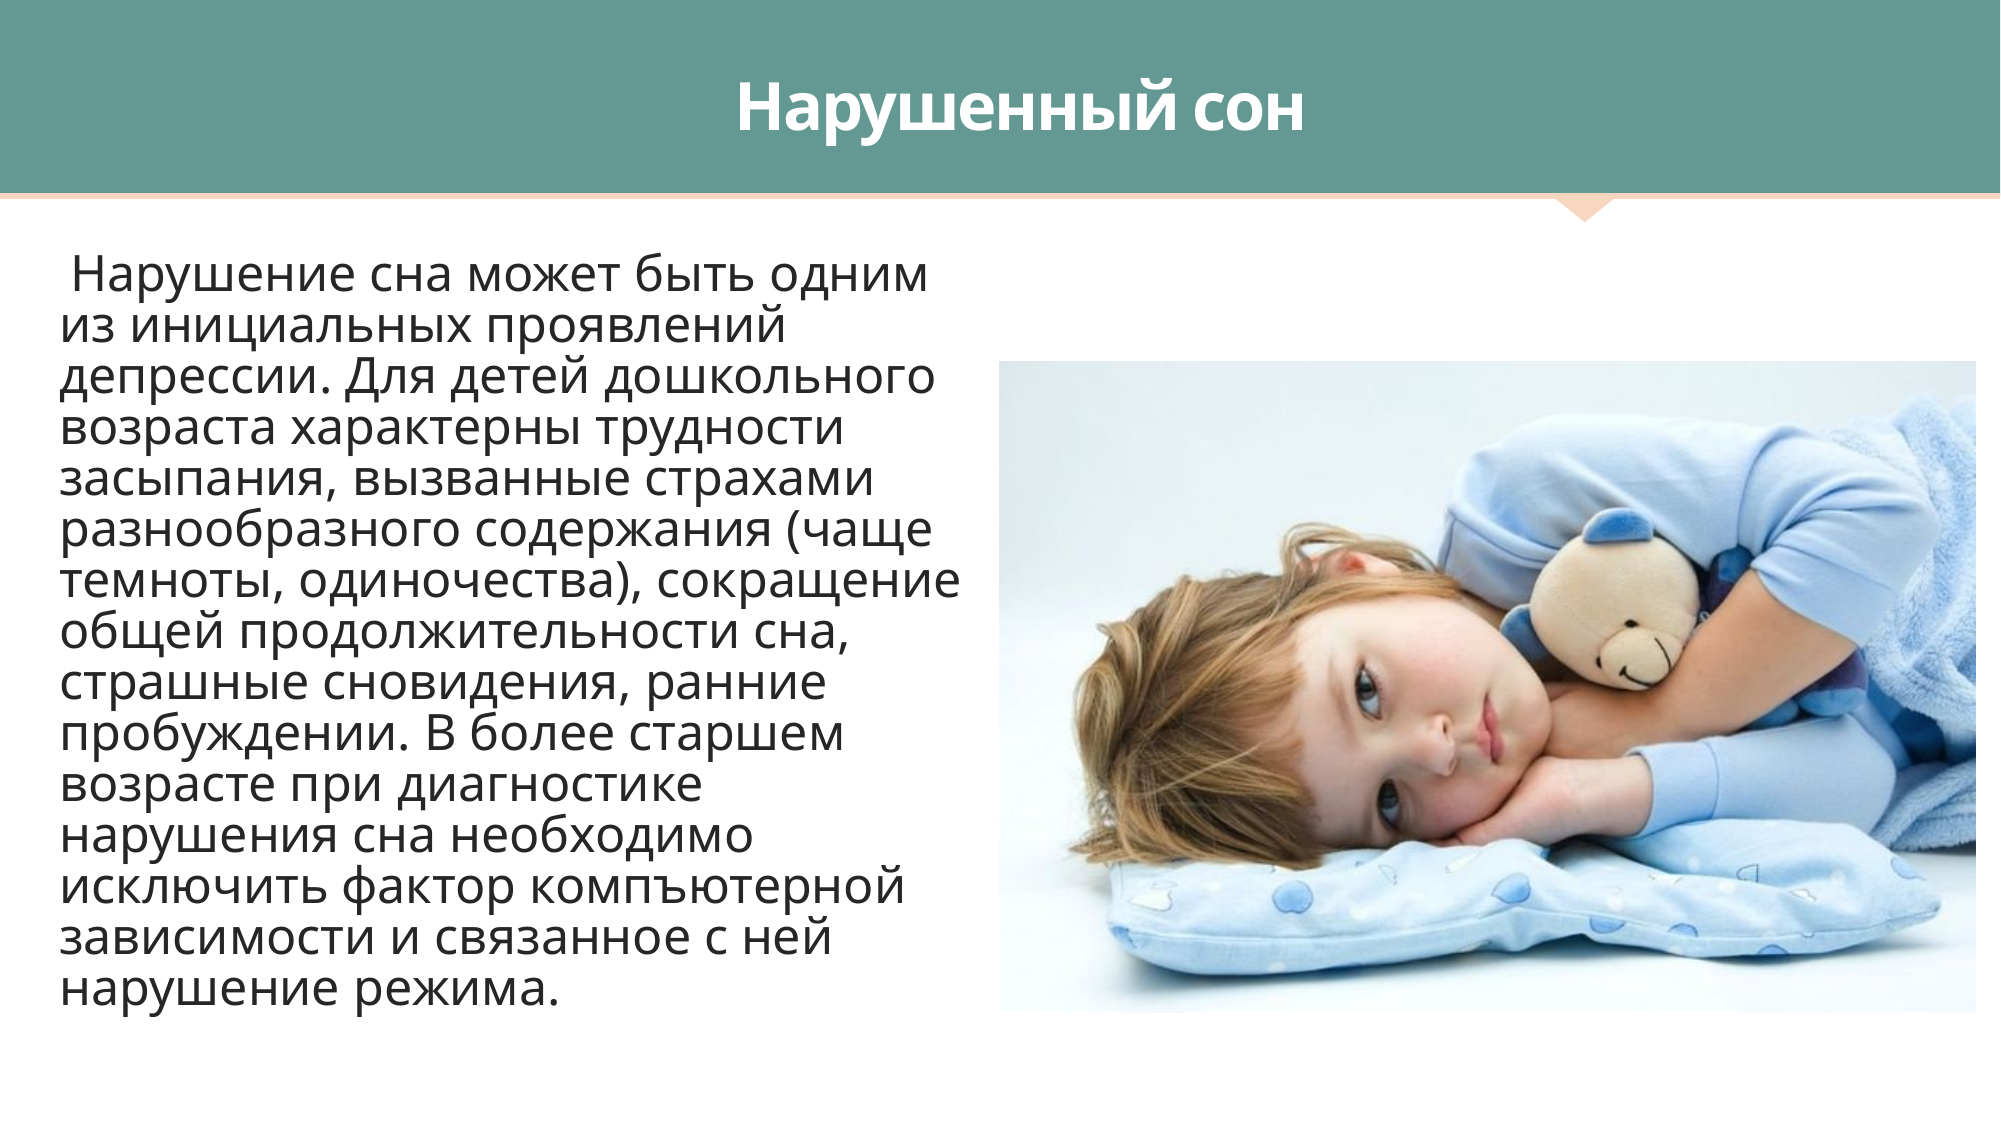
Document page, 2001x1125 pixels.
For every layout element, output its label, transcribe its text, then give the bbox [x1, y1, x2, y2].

picture [999, 361, 1976, 1013]
list Нарушение сна может быть одним из инициальных проявлений депрессии. Для детей дошкольного возраста характерны трудности засыпания, вызванные страхами разнообразного содержания (чаще темноты, одиночества), сокращение общей продолжительности сна, страшные сновидения, ранние пробуждении. В более старшем возрасте при диагностике нарушения сна необходимо исключить фактор компъютерной зависимости и связанное с ней нарушение режима. [31, 243, 1012, 1024]
title Нарушенный сон [137, 24, 1905, 197]
